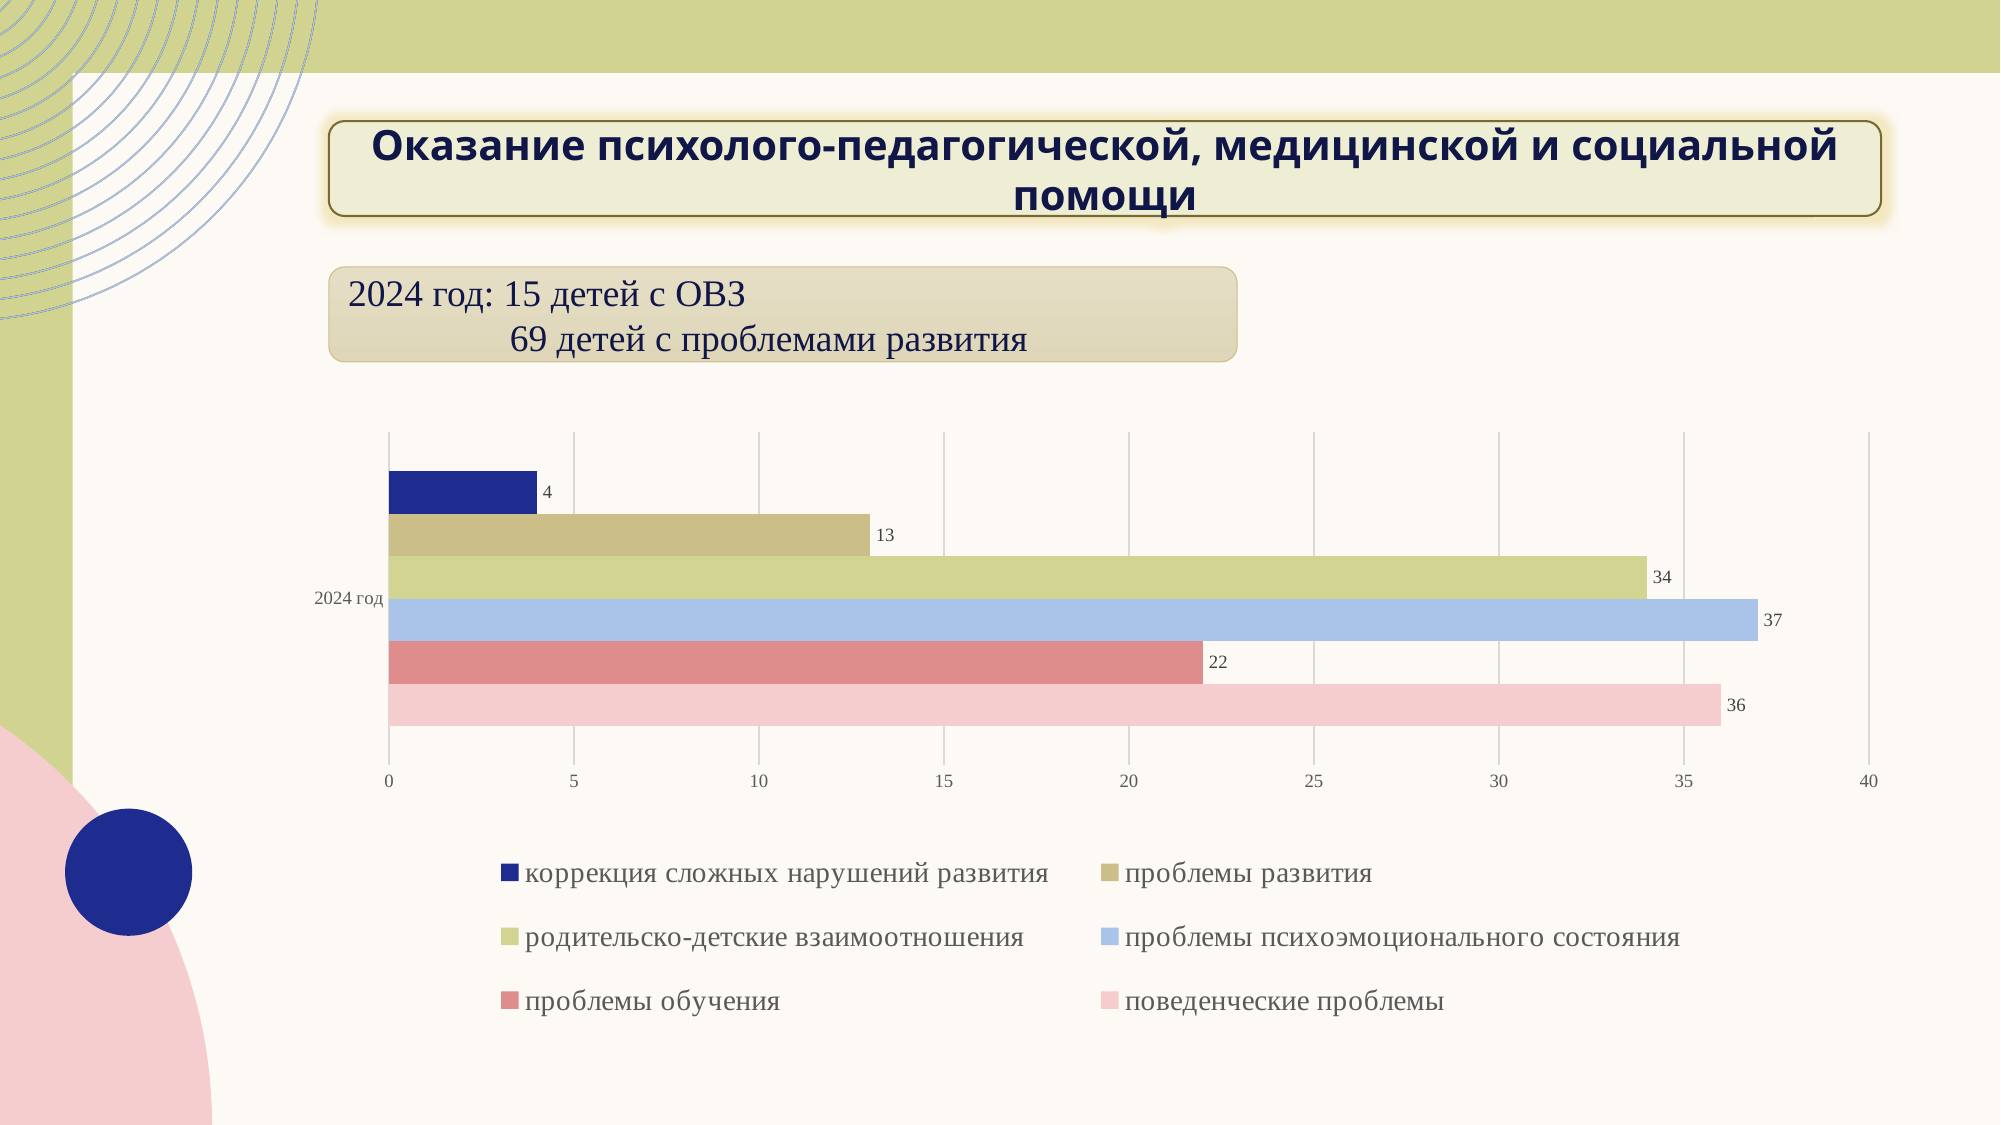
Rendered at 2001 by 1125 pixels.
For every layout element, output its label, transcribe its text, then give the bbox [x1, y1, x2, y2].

text_box Оказание психолого-педагогической, медицинской и социальной помощи [327, 120, 1883, 218]
chart [276, 412, 1906, 1059]
picture [0, 0, 2001, 785]
text_box 2024 год: 15 детей с ОВЗ 69 детей с проблемами развития [328, 266, 1238, 363]
